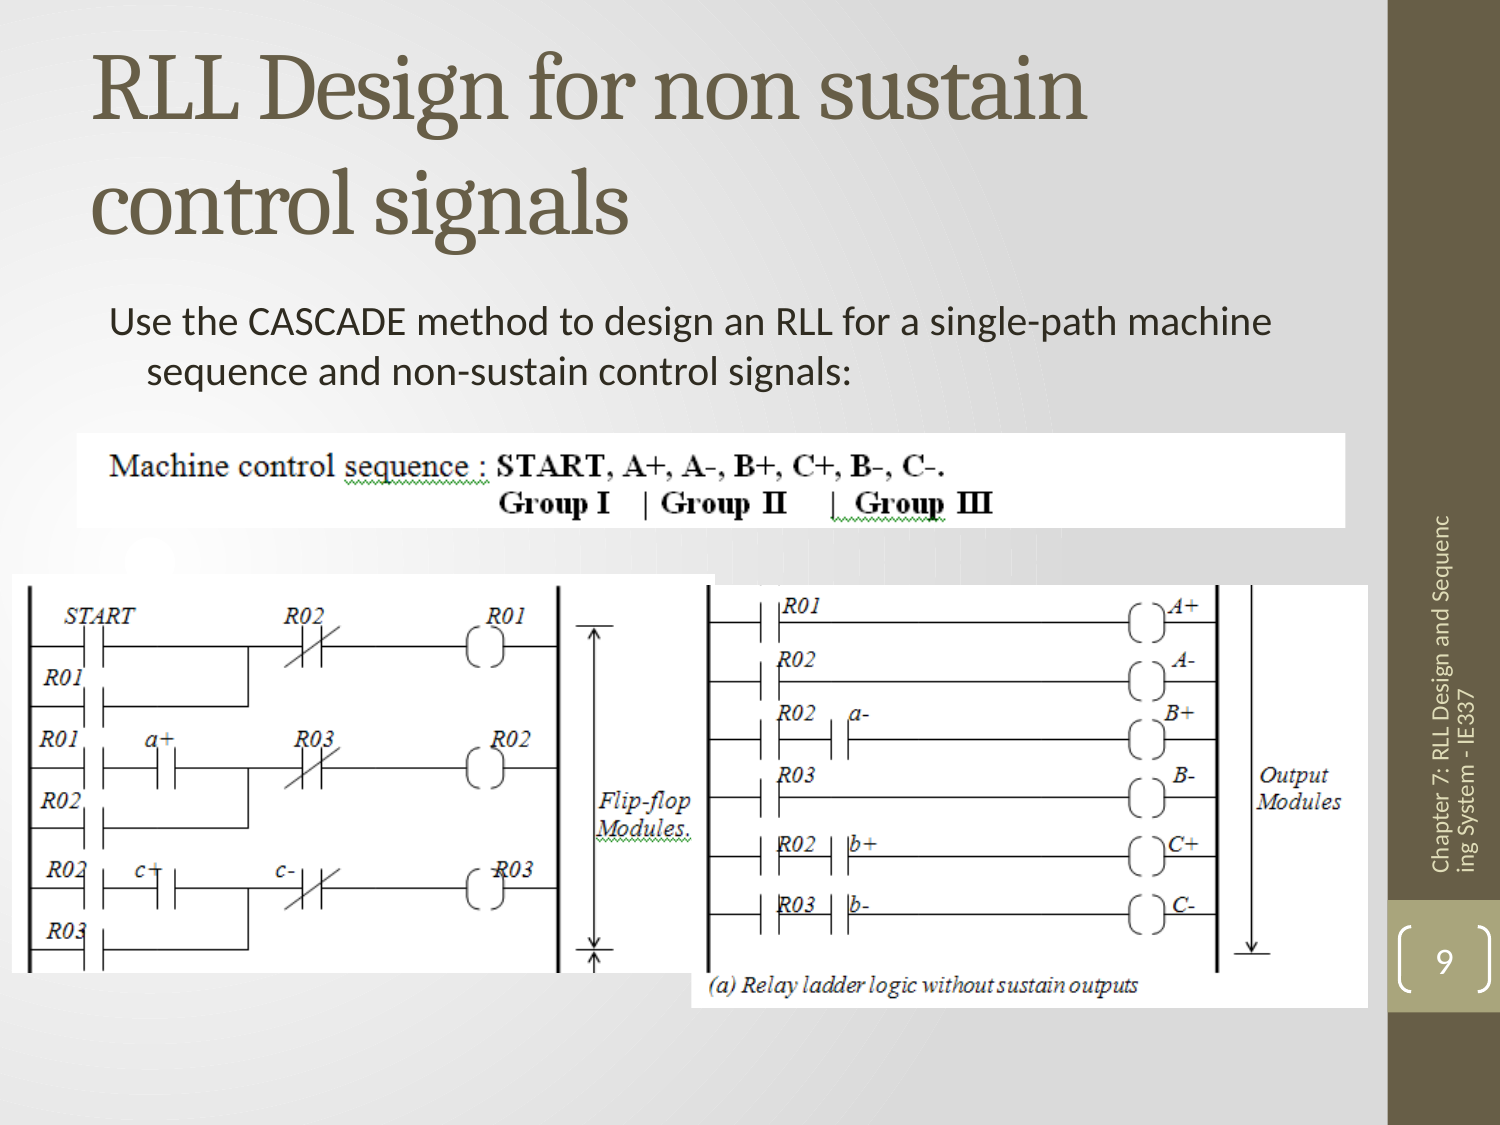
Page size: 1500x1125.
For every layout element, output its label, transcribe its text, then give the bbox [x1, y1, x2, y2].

title RLL Design for non sustain control signals [75, 45, 1325, 233]
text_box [11, 573, 1369, 1009]
picture [76, 432, 1346, 528]
slide_number 9 [1397, 925, 1492, 994]
footer Chapter 7: RLL Design and Sequencing System - IE337 [1408, 500, 1469, 889]
list Use the CASCADE method to design an RLL for a single-path machine sequence and non-sustain control signals: [75, 286, 1325, 421]
